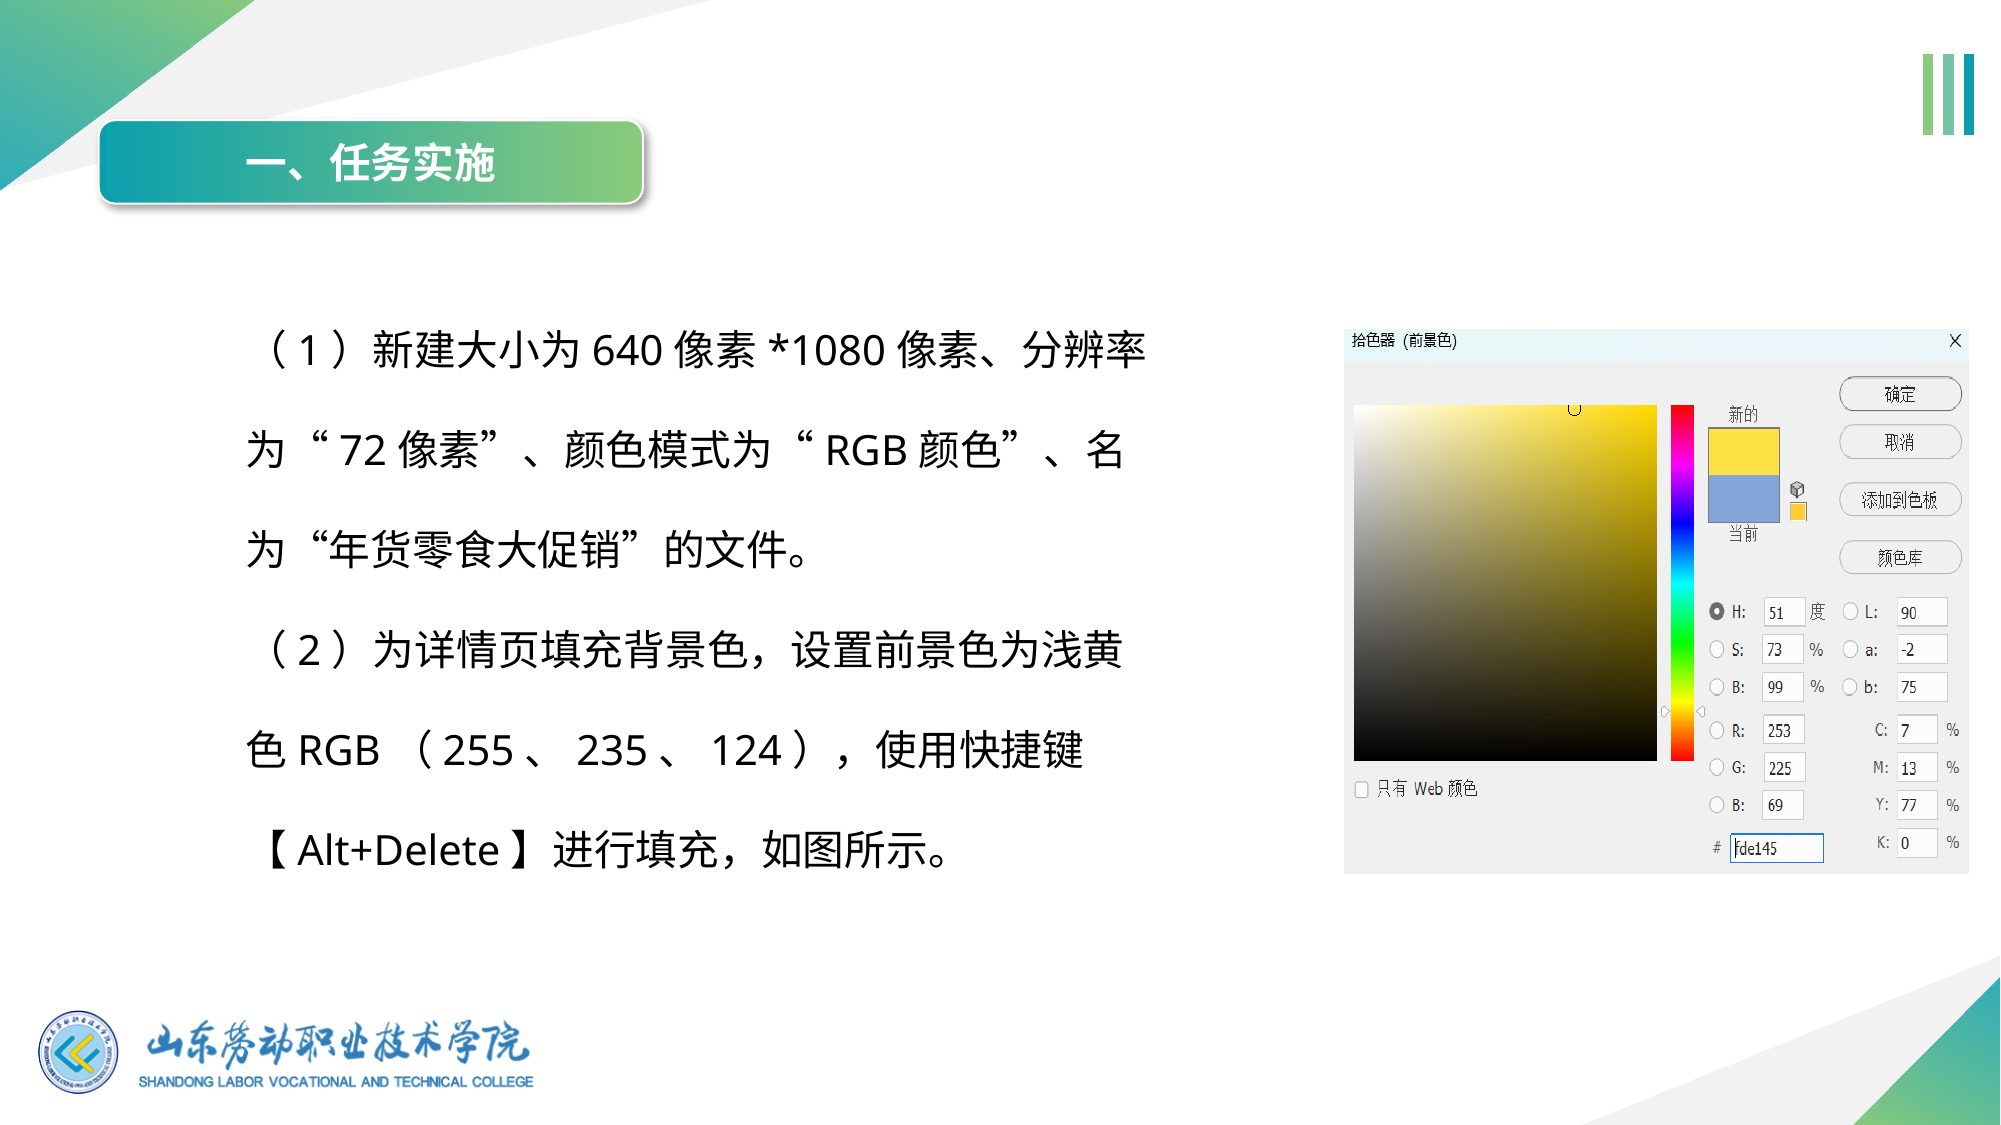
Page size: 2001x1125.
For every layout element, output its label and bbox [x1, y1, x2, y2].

text_box [1928, 54, 1969, 136]
picture [38, 1010, 550, 1094]
text_box [0, 0, 2000, 1125]
text_box [98, 120, 643, 204]
picture [1344, 329, 1969, 874]
